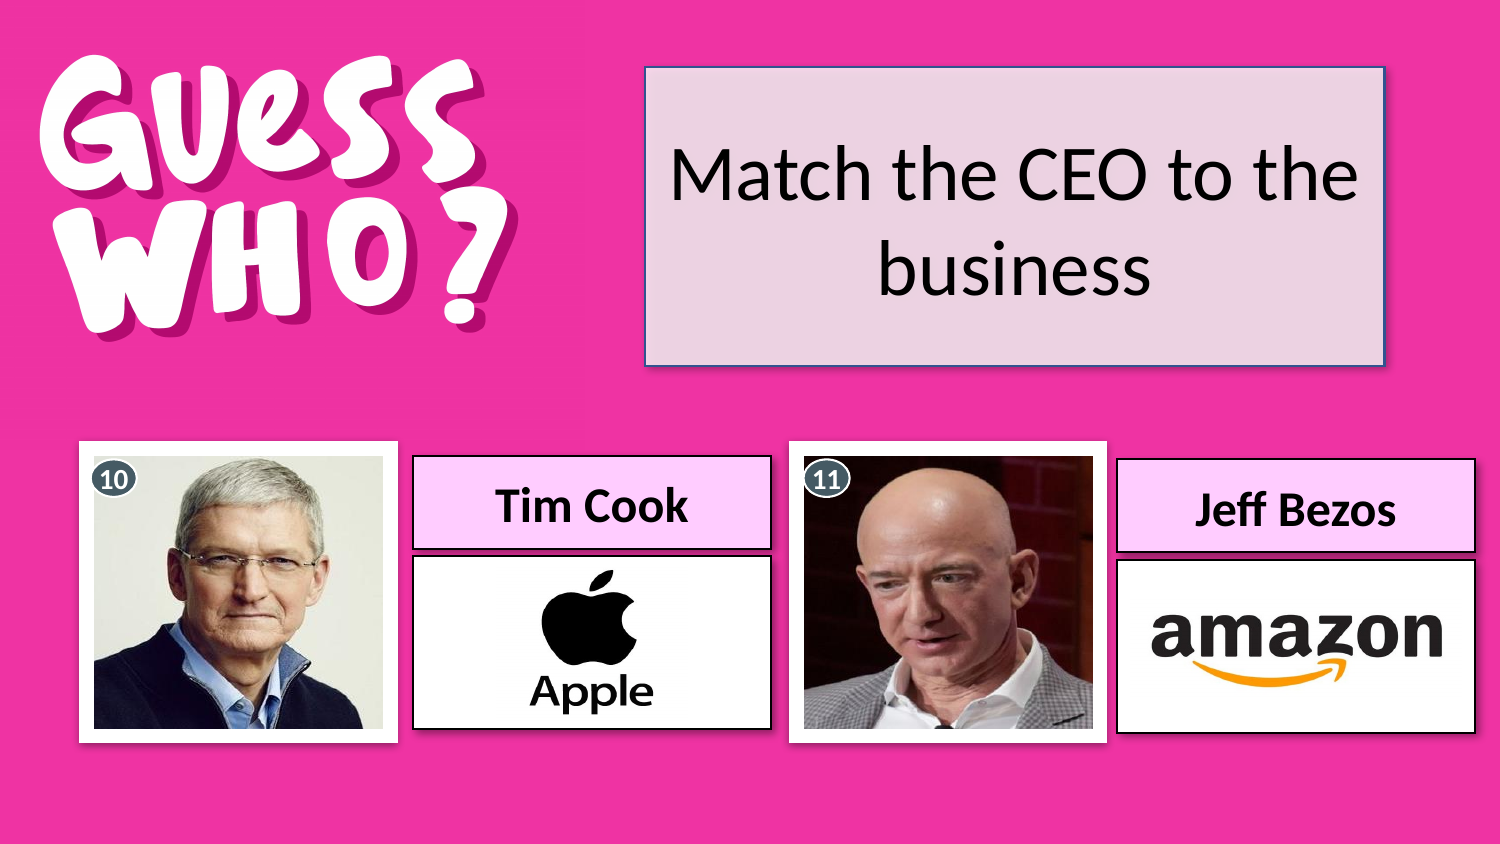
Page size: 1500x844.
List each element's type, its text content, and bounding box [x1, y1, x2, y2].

text_box Tim Cook [412, 455, 771, 549]
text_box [90, 455, 384, 730]
text_box Jeff Bezos [1116, 459, 1475, 553]
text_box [803, 455, 1093, 730]
picture [0, 0, 585, 450]
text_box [1116, 559, 1476, 733]
text_box Match the CEO to the business [644, 66, 1385, 366]
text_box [412, 555, 771, 730]
